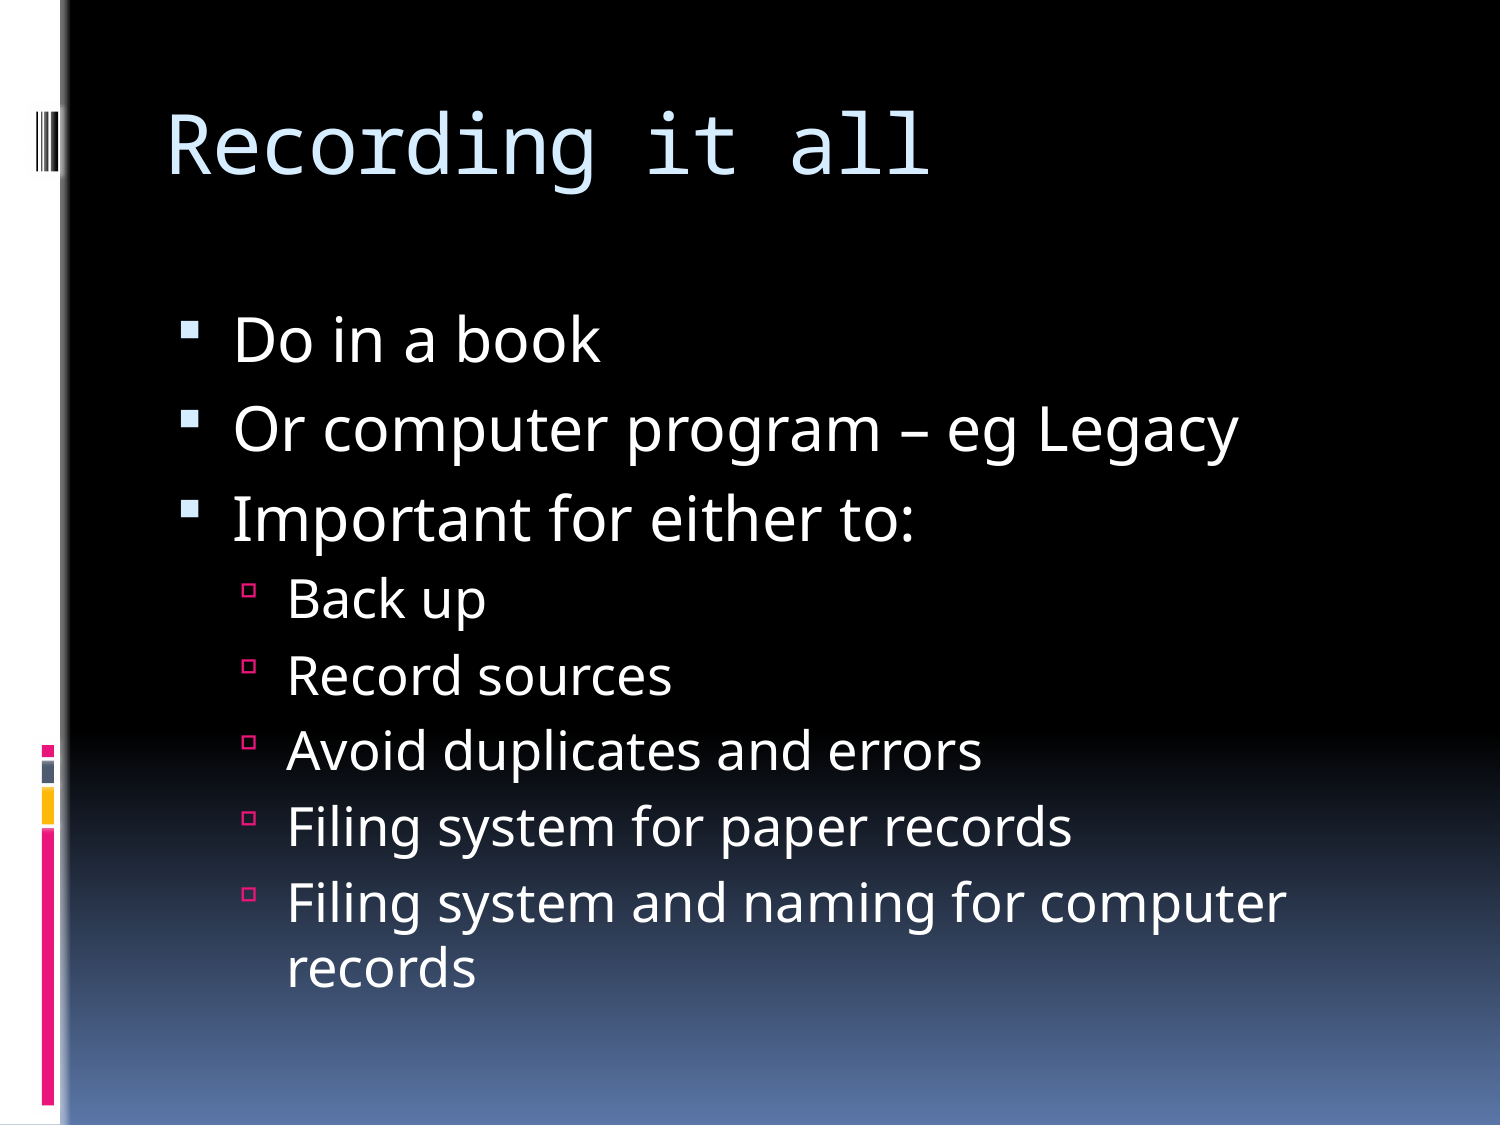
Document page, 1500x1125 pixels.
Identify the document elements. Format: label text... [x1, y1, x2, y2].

list Do in a book Or computer program – eg Legacy Important for either to: Back up Record sources Avoid duplicates and errors Filing system for paper records Filing system and naming for computer records [150, 292, 1425, 1043]
title Recording it all [150, 83, 1425, 234]
